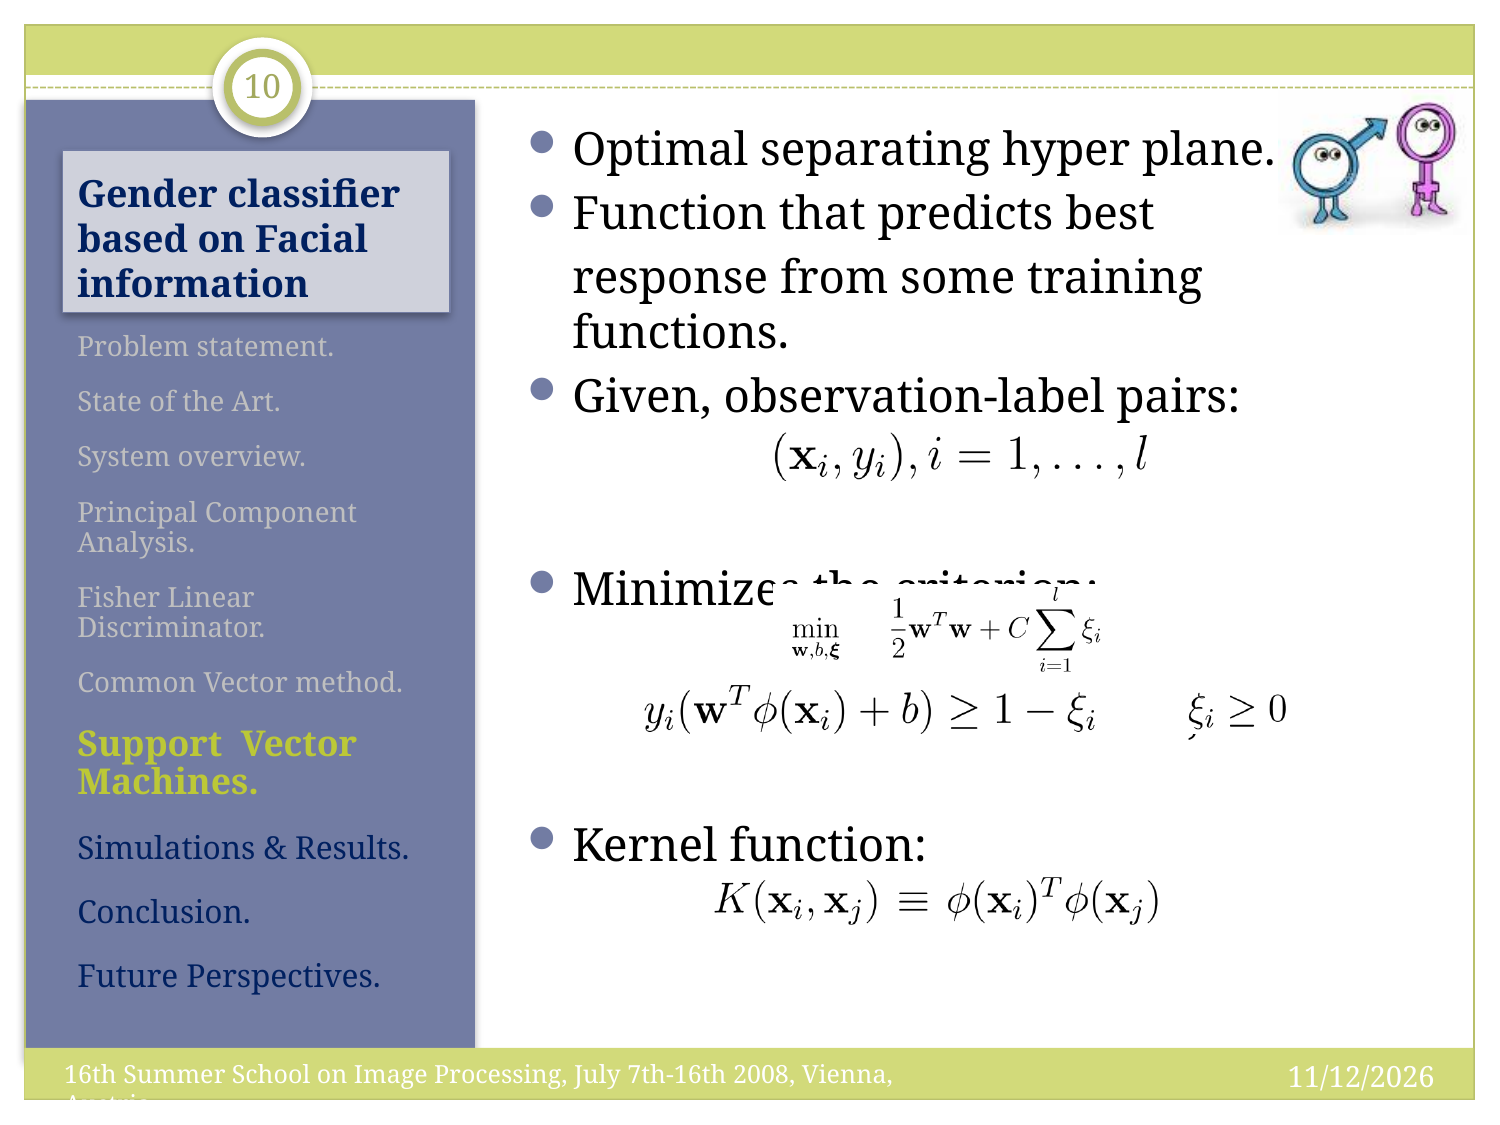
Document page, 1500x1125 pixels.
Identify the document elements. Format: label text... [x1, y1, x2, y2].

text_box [622, 682, 1290, 751]
slide_number 10 [225, 51, 300, 124]
picture [773, 426, 1149, 481]
picture [714, 866, 1161, 933]
list Problem statement. State of the Art. System overview. Principal Component Analysis. Fisher Linear Discriminator. Common Vector method. Support Vector Machines. Simulations & Results. Conclusion. Future Perspectives. [62, 324, 450, 1005]
picture [1277, 90, 1471, 235]
list Optimal separating hyper plane. Function that predicts best response from some training functions. Given, observation-label pairs: Minimizes the criterion: , Kernel function: [512, 112, 1438, 1000]
footer 16th Summer School on Image Processing, July 7th-16th 2008, Vienna, Austria. [49, 1051, 985, 1112]
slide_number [950, 1050, 1450, 1111]
picture [773, 584, 1108, 680]
title Gender classifier based on Facial information [62, 149, 451, 313]
